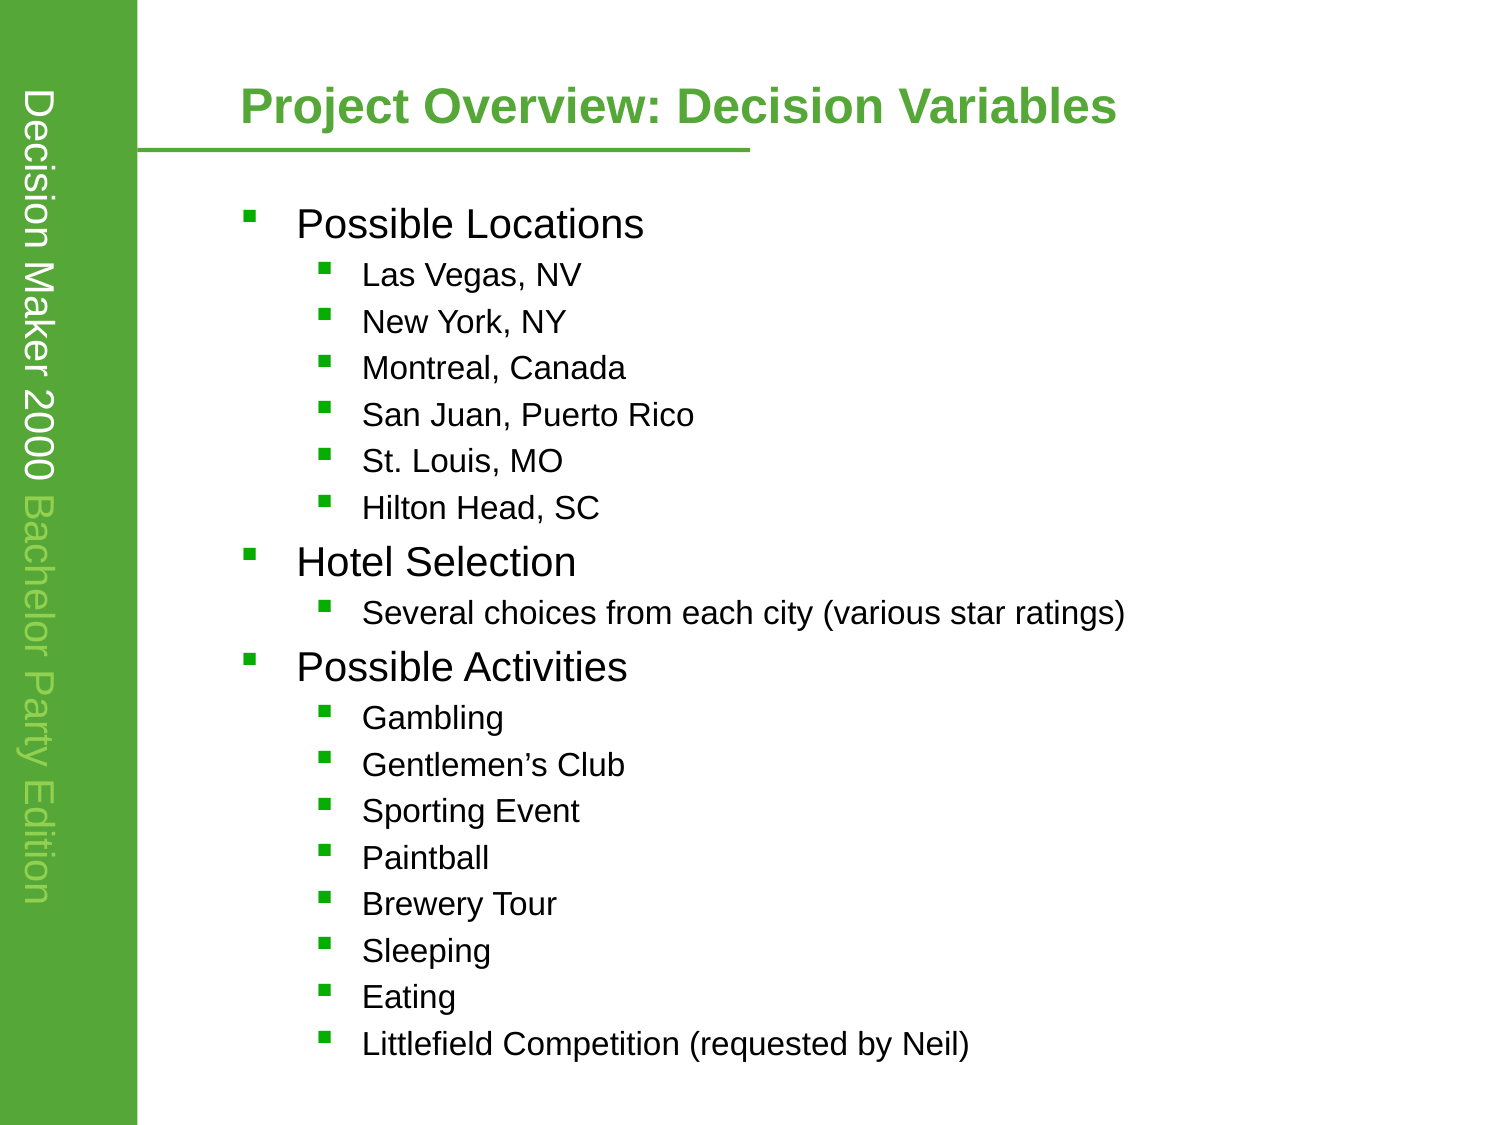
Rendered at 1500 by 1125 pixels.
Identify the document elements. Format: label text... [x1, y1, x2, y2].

list Possible Locations Las Vegas, NV New York, NY Montreal, Canada San Juan, Puerto Rico St. Louis, MO Hilton Head, SC Hotel Selection Several choices from each city (various star ratings) Possible Activities Gambling Gentlemen’s Club Sporting Event Paintball Brewery Tour Sleeping Eating Littlefield Competition (requested by Neil) [224, 188, 1413, 1071]
title Project Overview: Decision Variables [224, 38, 1392, 169]
